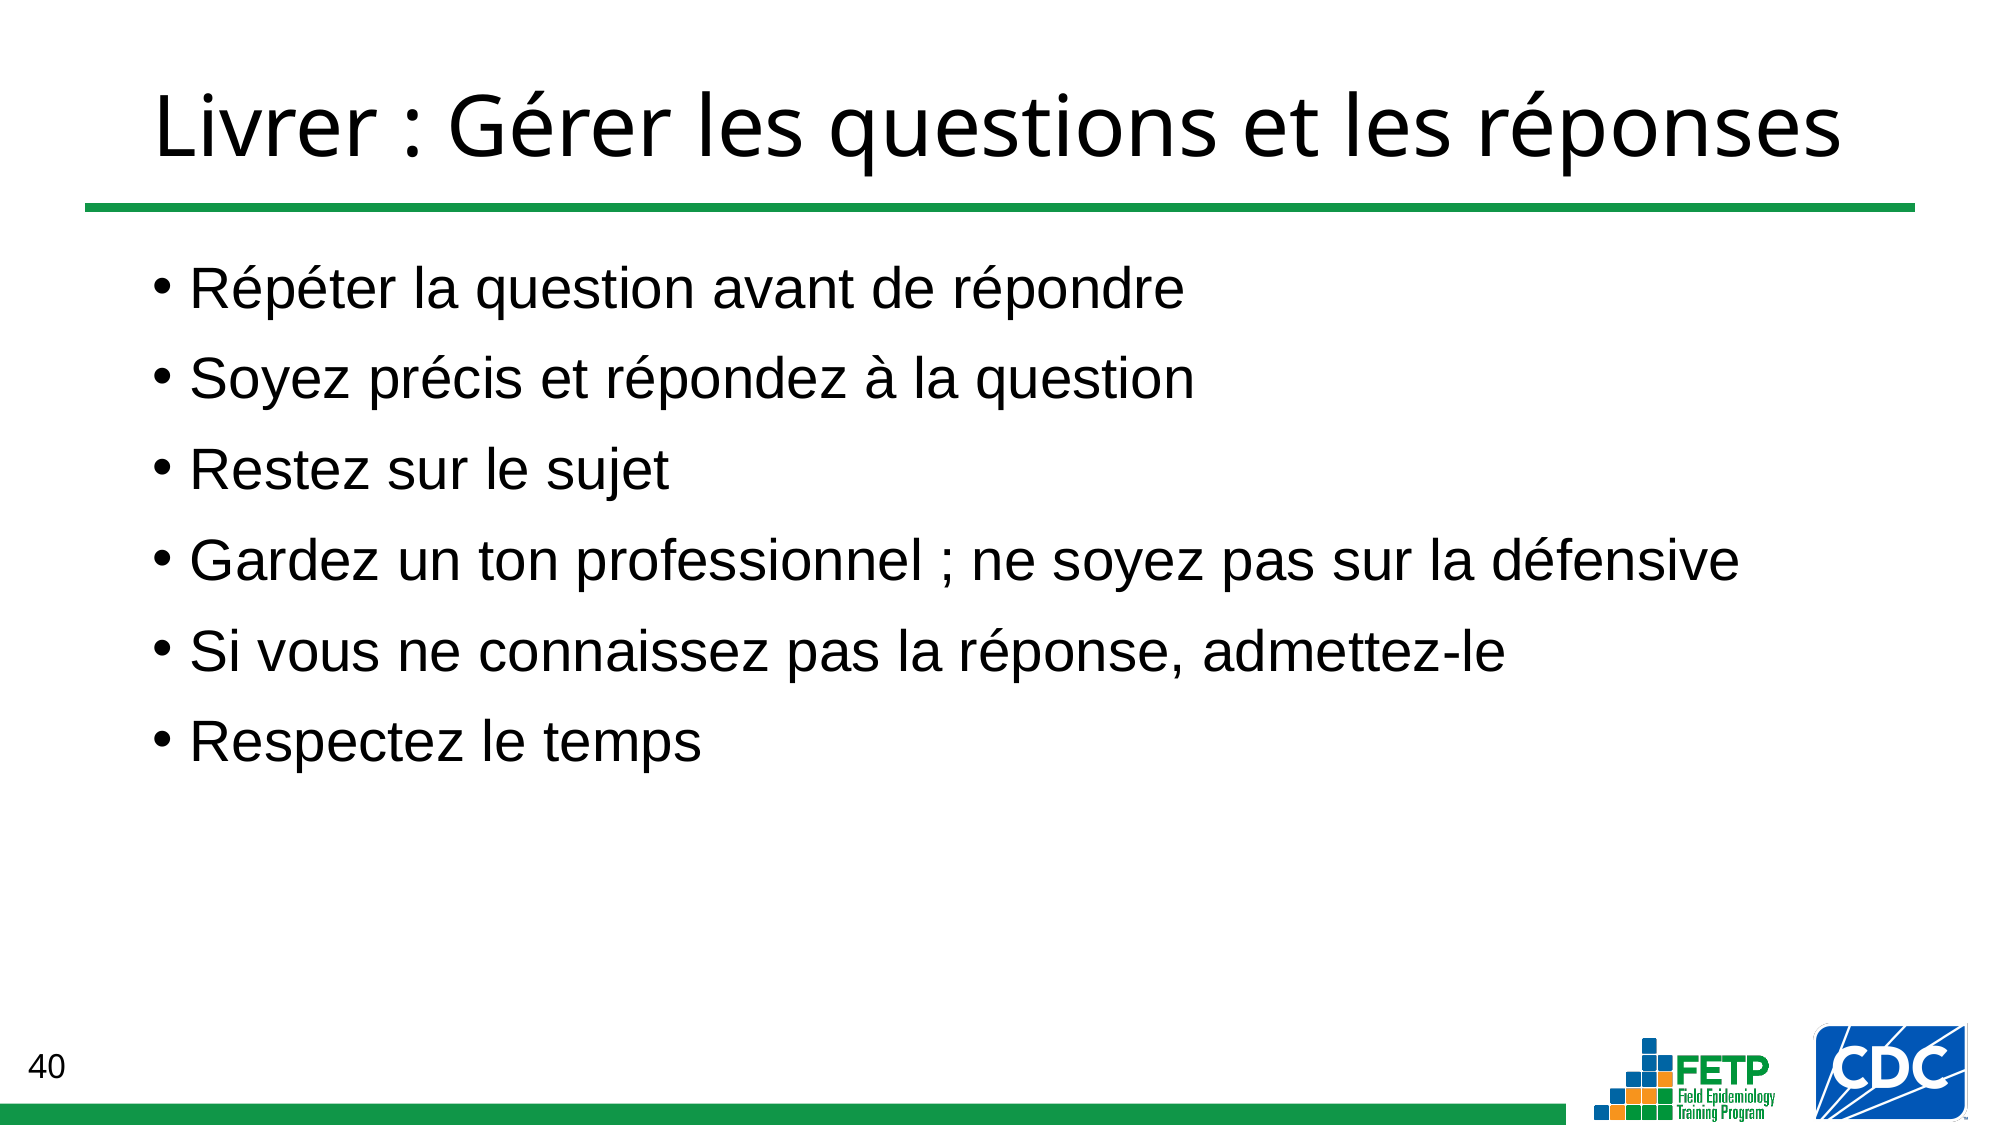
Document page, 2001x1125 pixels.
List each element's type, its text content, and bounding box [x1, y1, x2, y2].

picture [1594, 1038, 1775, 1122]
title Livrer : Gérer les questions et les réponses [137, 75, 1863, 207]
list Répéter la question avant de répondre Soyez précis et répondez à la question Restez sur le sujet Gardez un ton professionnel ; ne soyez pas sur la défensive Si vous ne connaissez pas la réponse, admettez-le Respectez le temps [137, 242, 1863, 1004]
picture [1813, 1023, 1968, 1122]
